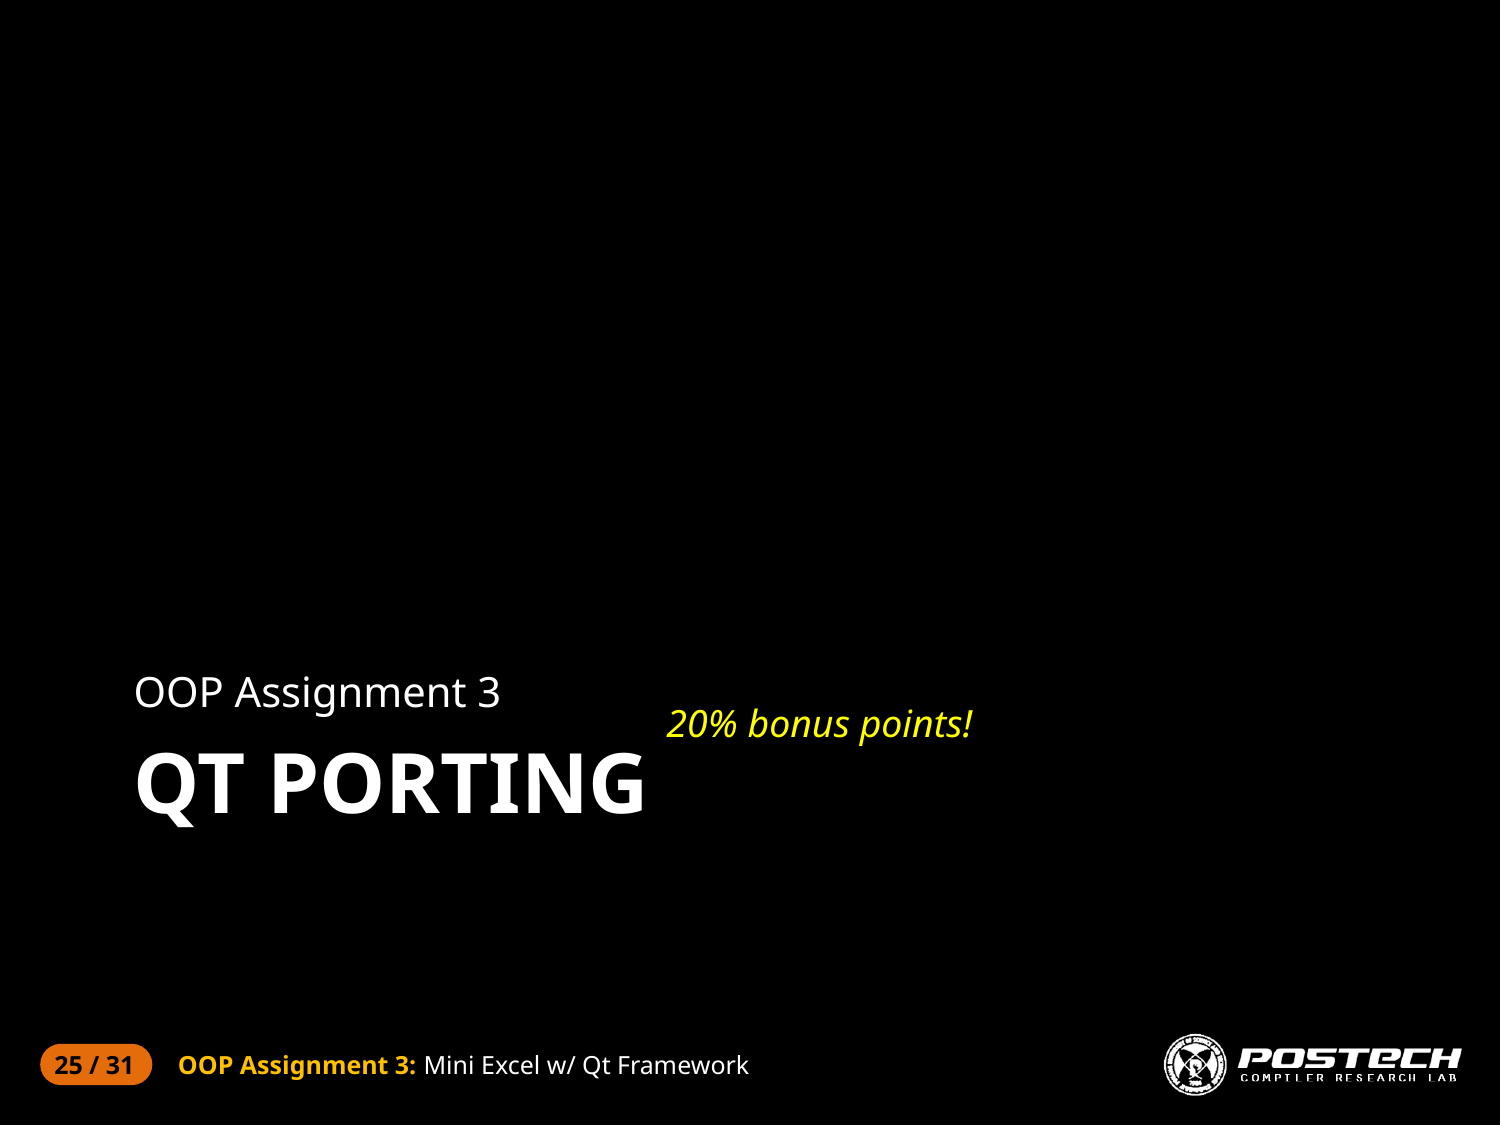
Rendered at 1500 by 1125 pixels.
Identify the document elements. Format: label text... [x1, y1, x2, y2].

list OOP Assignment 3 [118, 476, 1394, 723]
picture [1227, 1048, 1474, 1094]
title qt porting [118, 723, 1394, 947]
text_box 20% bonus points! [651, 692, 988, 753]
